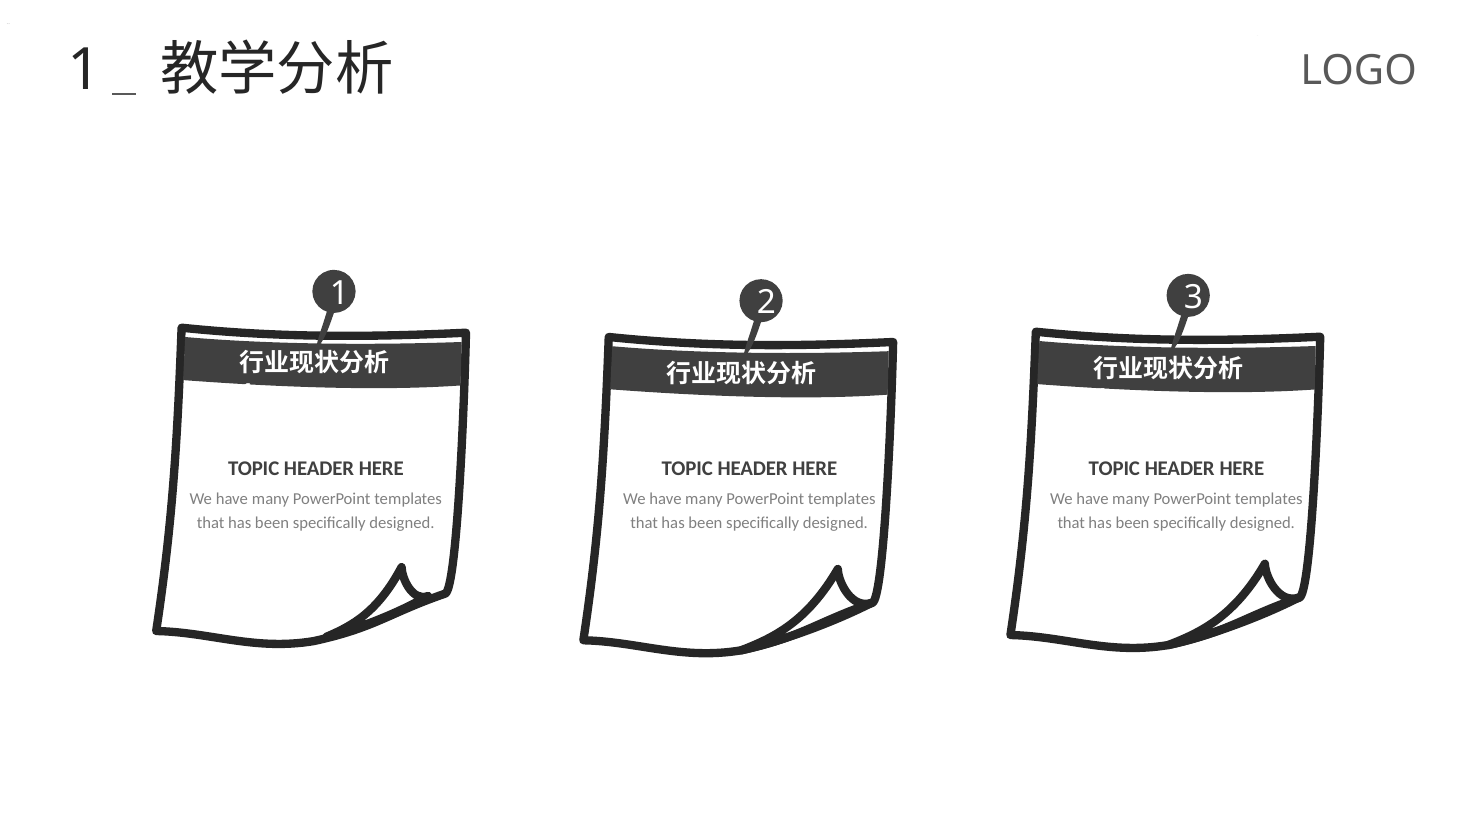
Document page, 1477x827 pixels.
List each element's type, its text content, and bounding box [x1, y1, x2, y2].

text_box [743, 322, 762, 352]
text_box 行业现状分析1 [228, 340, 417, 412]
text_box 1 [311, 269, 357, 314]
text_box [1167, 562, 1300, 646]
text_box TOPIC HEADER HERE We have many PowerPoint templates that has been specifically designed. [1049, 449, 1304, 533]
text_box [582, 336, 894, 654]
text_box [1036, 340, 1142, 388]
text_box [325, 566, 429, 638]
text_box 3 [1165, 273, 1211, 318]
text_box LOGO [1256, 35, 1461, 101]
text_box 2 [738, 278, 784, 323]
text_box [1271, 345, 1317, 393]
text_box 行业现状分析1 [1082, 346, 1271, 418]
text_box [182, 336, 240, 384]
text_box [155, 326, 467, 645]
text_box 行业现状分析1 [655, 352, 844, 424]
text_box [823, 350, 890, 398]
text_box [1009, 330, 1322, 649]
text_box TOPIC HEADER HERE We have many PowerPoint templates that has been specifically designed. [622, 449, 877, 533]
text_box [740, 568, 873, 652]
text_box 1 教学分析 [5, 23, 455, 109]
text_box [1170, 316, 1189, 346]
text_box [609, 345, 743, 394]
text_box TOPIC HEADER HERE We have many PowerPoint templates that has been specifically designed. [189, 449, 443, 533]
text_box [317, 313, 335, 340]
text_box [417, 341, 463, 389]
